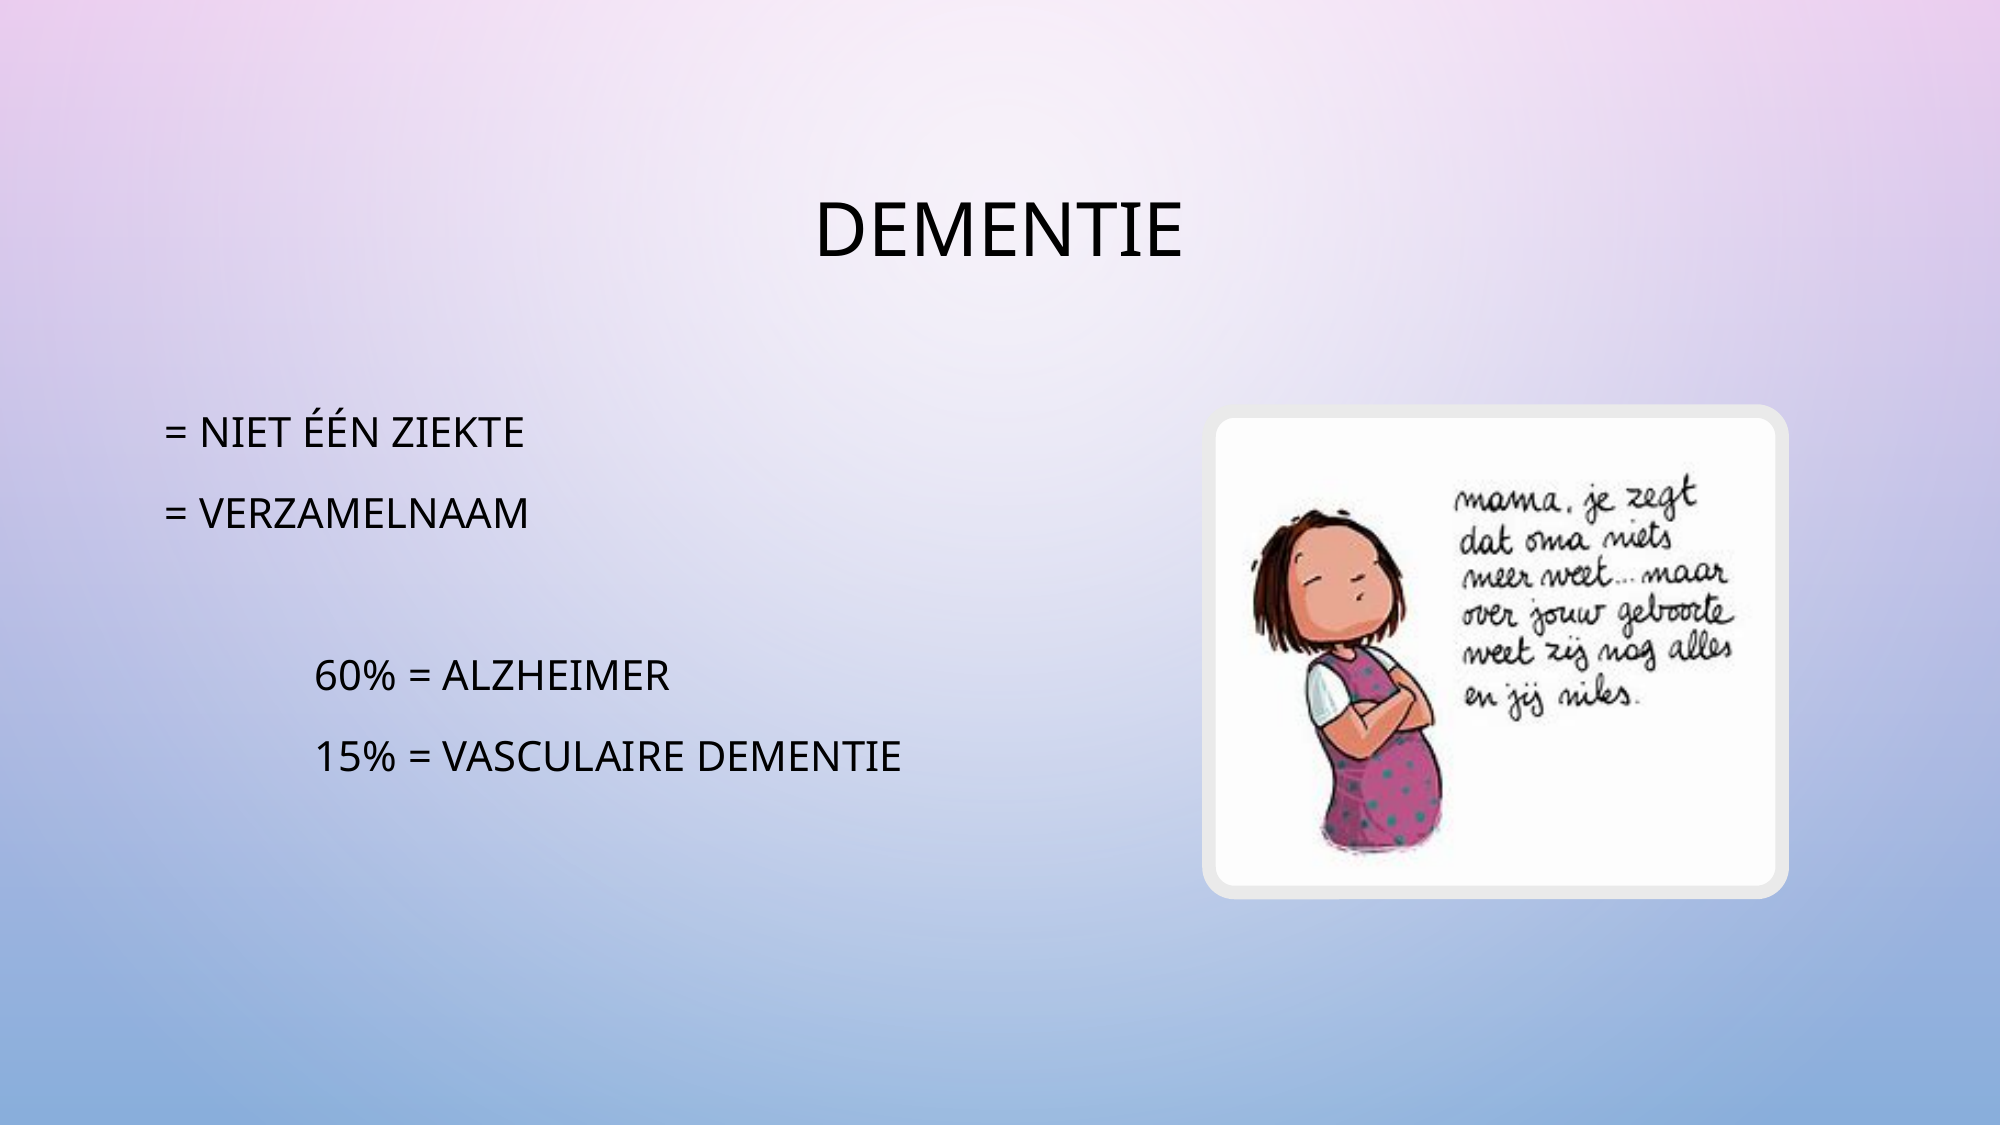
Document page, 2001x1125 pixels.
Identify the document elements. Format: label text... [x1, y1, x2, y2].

text_box [0, 0, 2000, 615]
list = NIET één ziekte = verzamelnaam 60% = Alzheimer 15% = vasculaire dementie [149, 388, 1150, 950]
title Dementie [149, 101, 1851, 364]
picture [1208, 410, 1783, 893]
